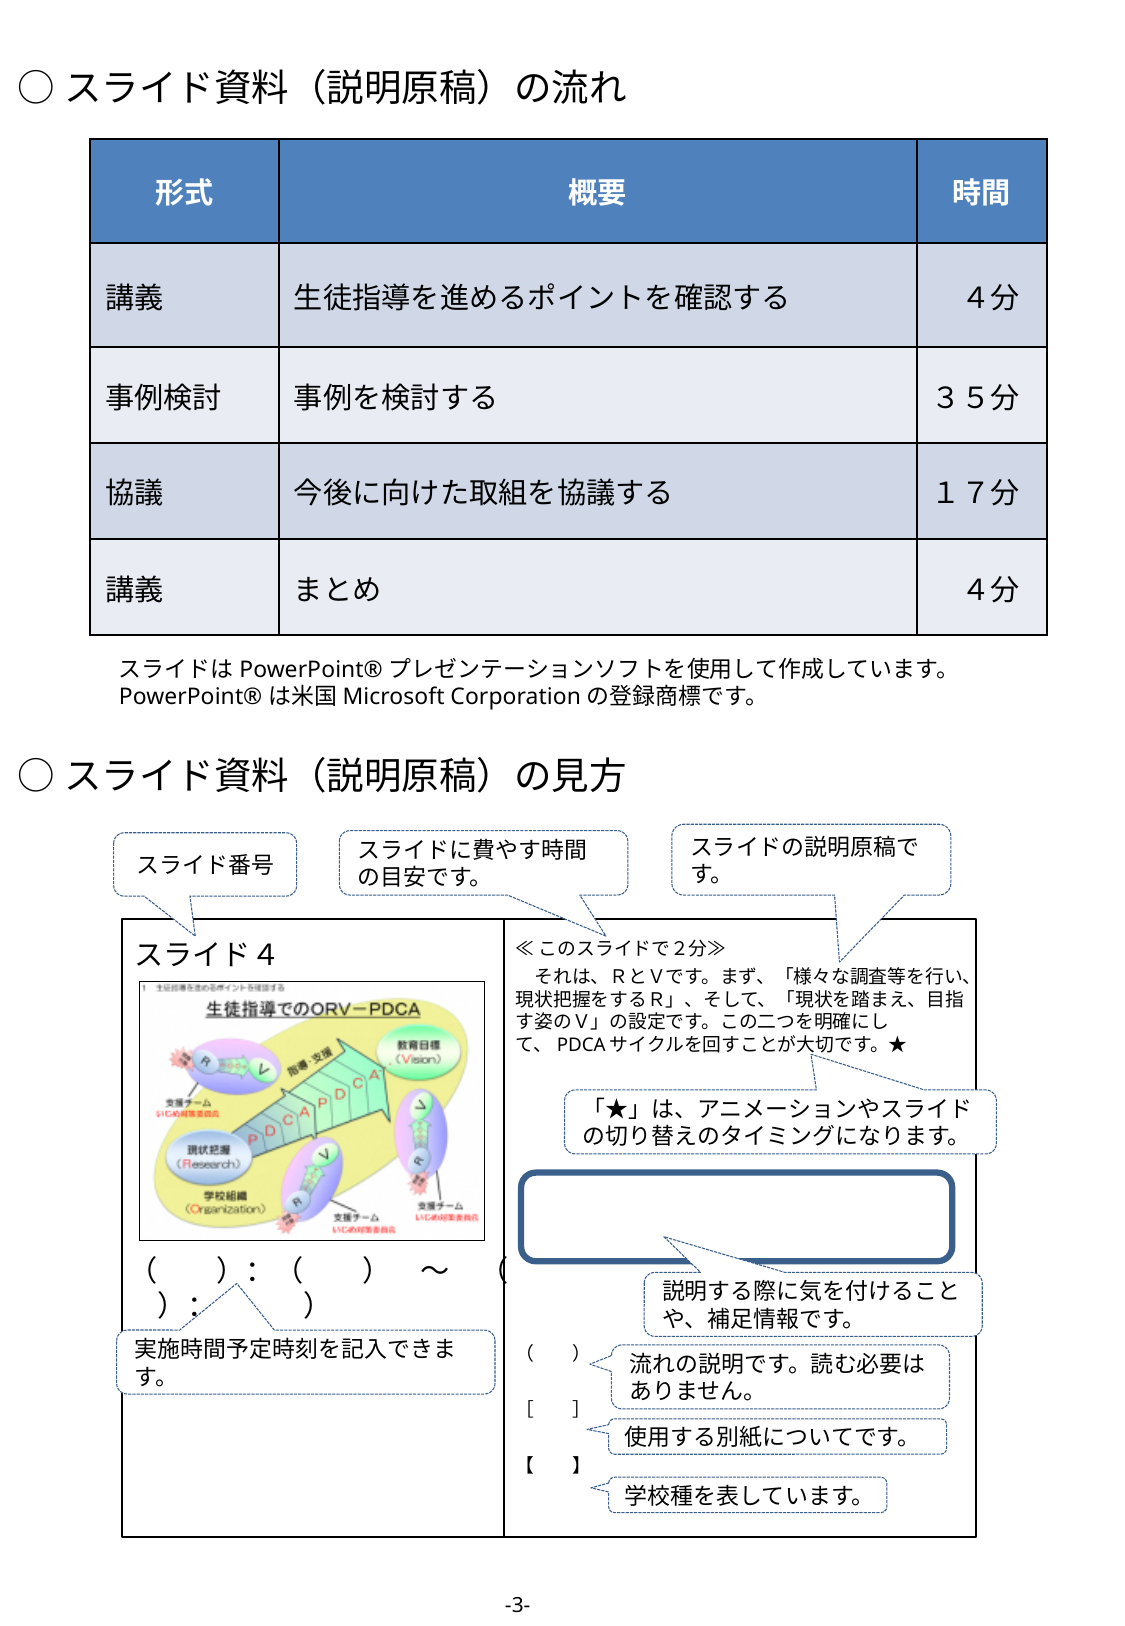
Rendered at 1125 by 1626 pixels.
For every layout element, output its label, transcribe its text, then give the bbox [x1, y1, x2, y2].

table_cell 協議 [91, 444, 278, 538]
text_box -3- [490, 1584, 635, 1625]
table_cell ３５分 [918, 348, 1046, 442]
table_cell 事例を検討する [280, 348, 916, 442]
table_header 形式 [91, 140, 278, 242]
table_cell 生徒指導を進めるポイントを確認する [280, 244, 916, 346]
text_box ○スライド資料（説明原稿）の見方 [3, 745, 642, 805]
text_box ○スライド資料（説明原稿）の流れ [3, 56, 642, 117]
table_cell まとめ [280, 540, 916, 634]
table_header 概要 [280, 140, 916, 242]
table_cell １７分 [918, 444, 1046, 538]
text_box スライドはPowerPoint®プレゼンテーションソフトを使用して作成しています。 PowerPoint®は米国Microsoft Corporationの登録商標です。 [104, 647, 975, 717]
table_cell 講義 [91, 540, 278, 634]
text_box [113, 823, 997, 1537]
table_cell ４分 [918, 540, 1046, 634]
table_cell 講義 [91, 244, 278, 346]
table_cell 事例検討 [91, 348, 278, 442]
table_cell 今後に向けた取組を協議する [280, 444, 916, 538]
table_header 時間 [918, 140, 1046, 242]
table_cell ４分 [918, 244, 1046, 346]
